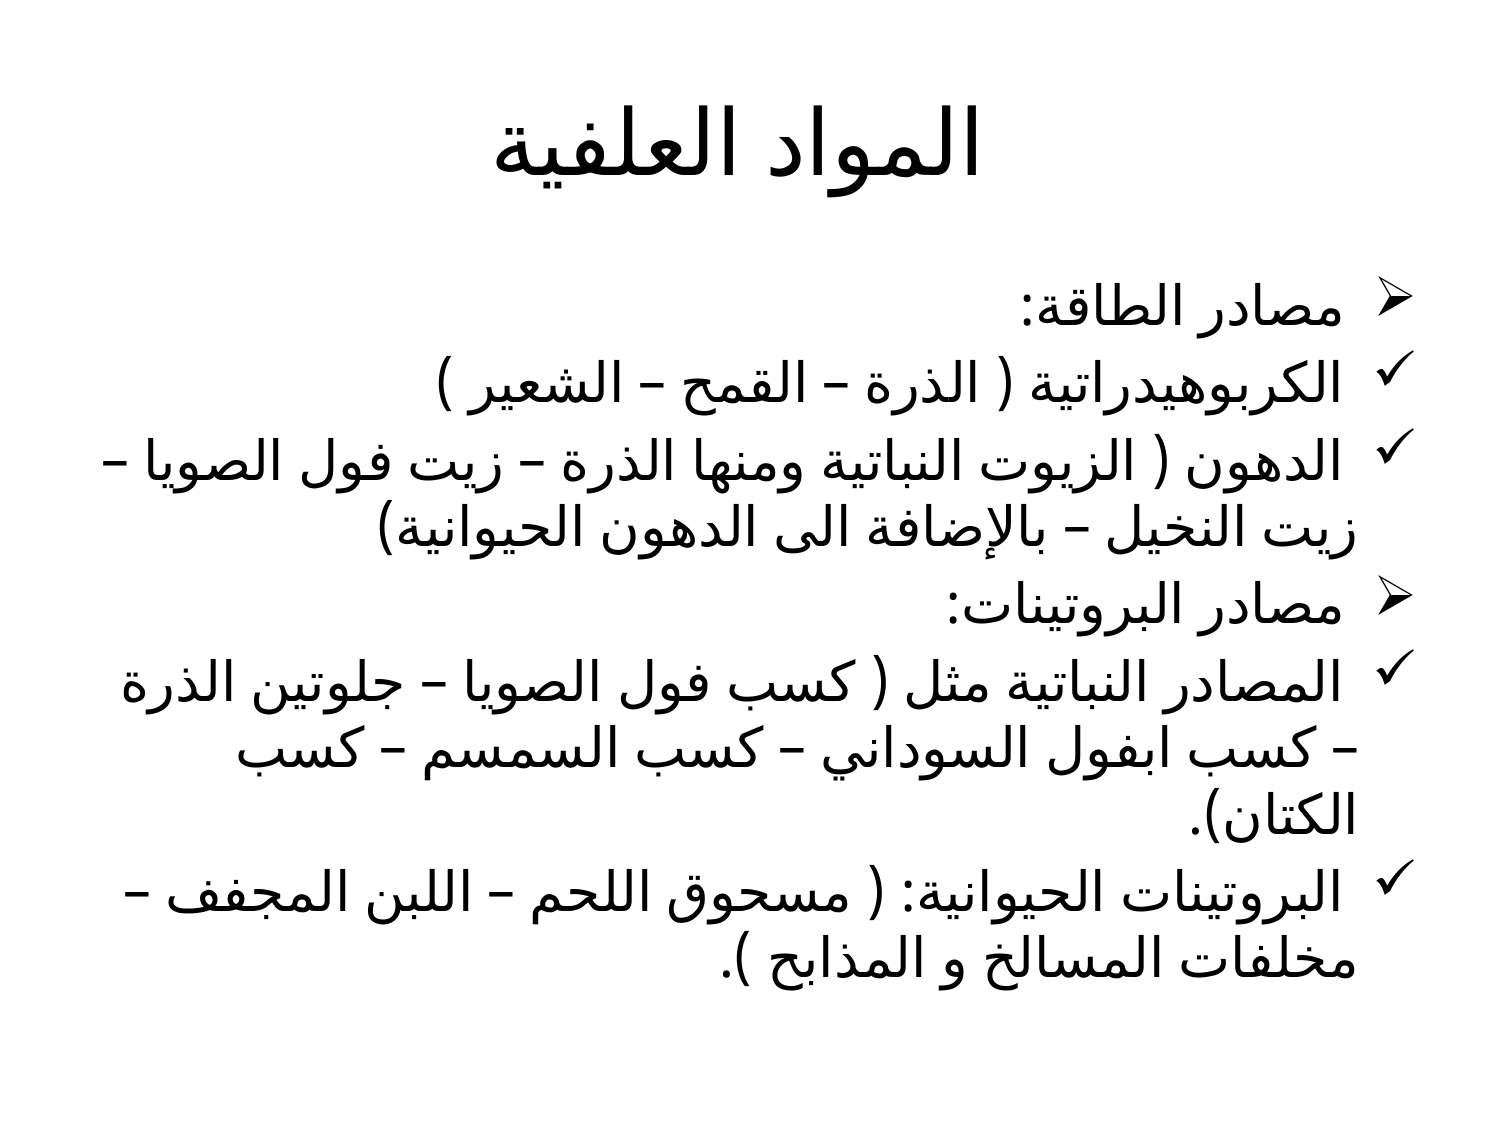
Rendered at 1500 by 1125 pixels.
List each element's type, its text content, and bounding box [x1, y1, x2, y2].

list مصادر الطاقة: الكربوهيدراتية ( الذرة – القمح – الشعير ) الدهون ( الزيوت النباتية ومنها الذرة – زيت فول الصويا – زيت النخيل – بالإضافة الى الدهون الحيوانية) مصادر البروتينات: المصادر النباتية مثل ( كسب فول الصويا – جلوتين الذرة – كسب ابفول السوداني – كسب السمسم – كسب الكتان). البروتينات الحيوانية: ( مسحوق اللحم – اللبن المجفف – مخلفات المسالخ و المذابح ). [75, 262, 1425, 1005]
title المواد العلفية [75, 45, 1425, 233]
